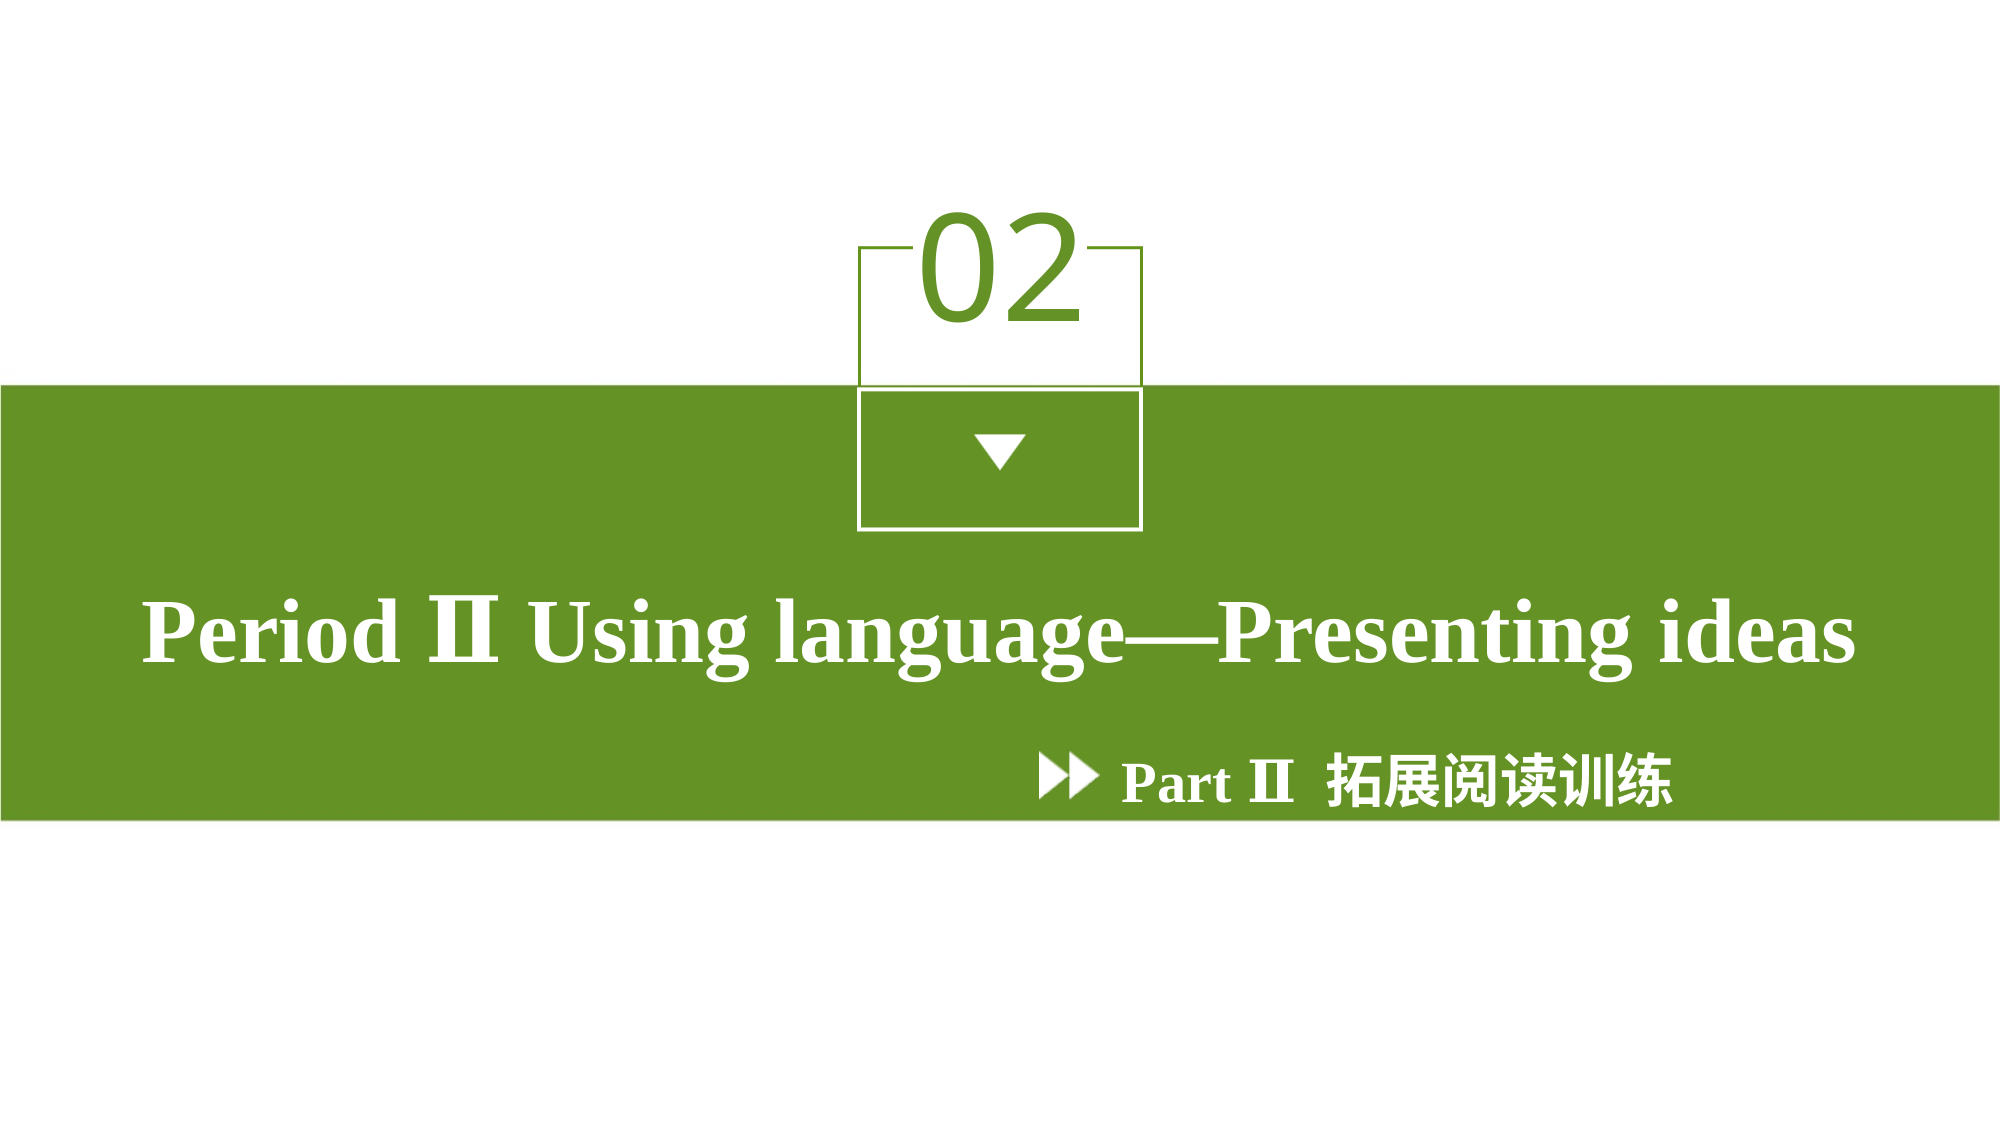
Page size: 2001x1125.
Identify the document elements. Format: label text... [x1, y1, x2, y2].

text_box 02 [896, 171, 1106, 353]
picture [0, 732, 2000, 1125]
text_box Part Ⅱ 拓展阅读训练 [1121, 738, 1997, 821]
picture [0, 0, 2000, 518]
text_box Period Ⅱ Using language—Presenting ideas [0, 518, 2000, 732]
